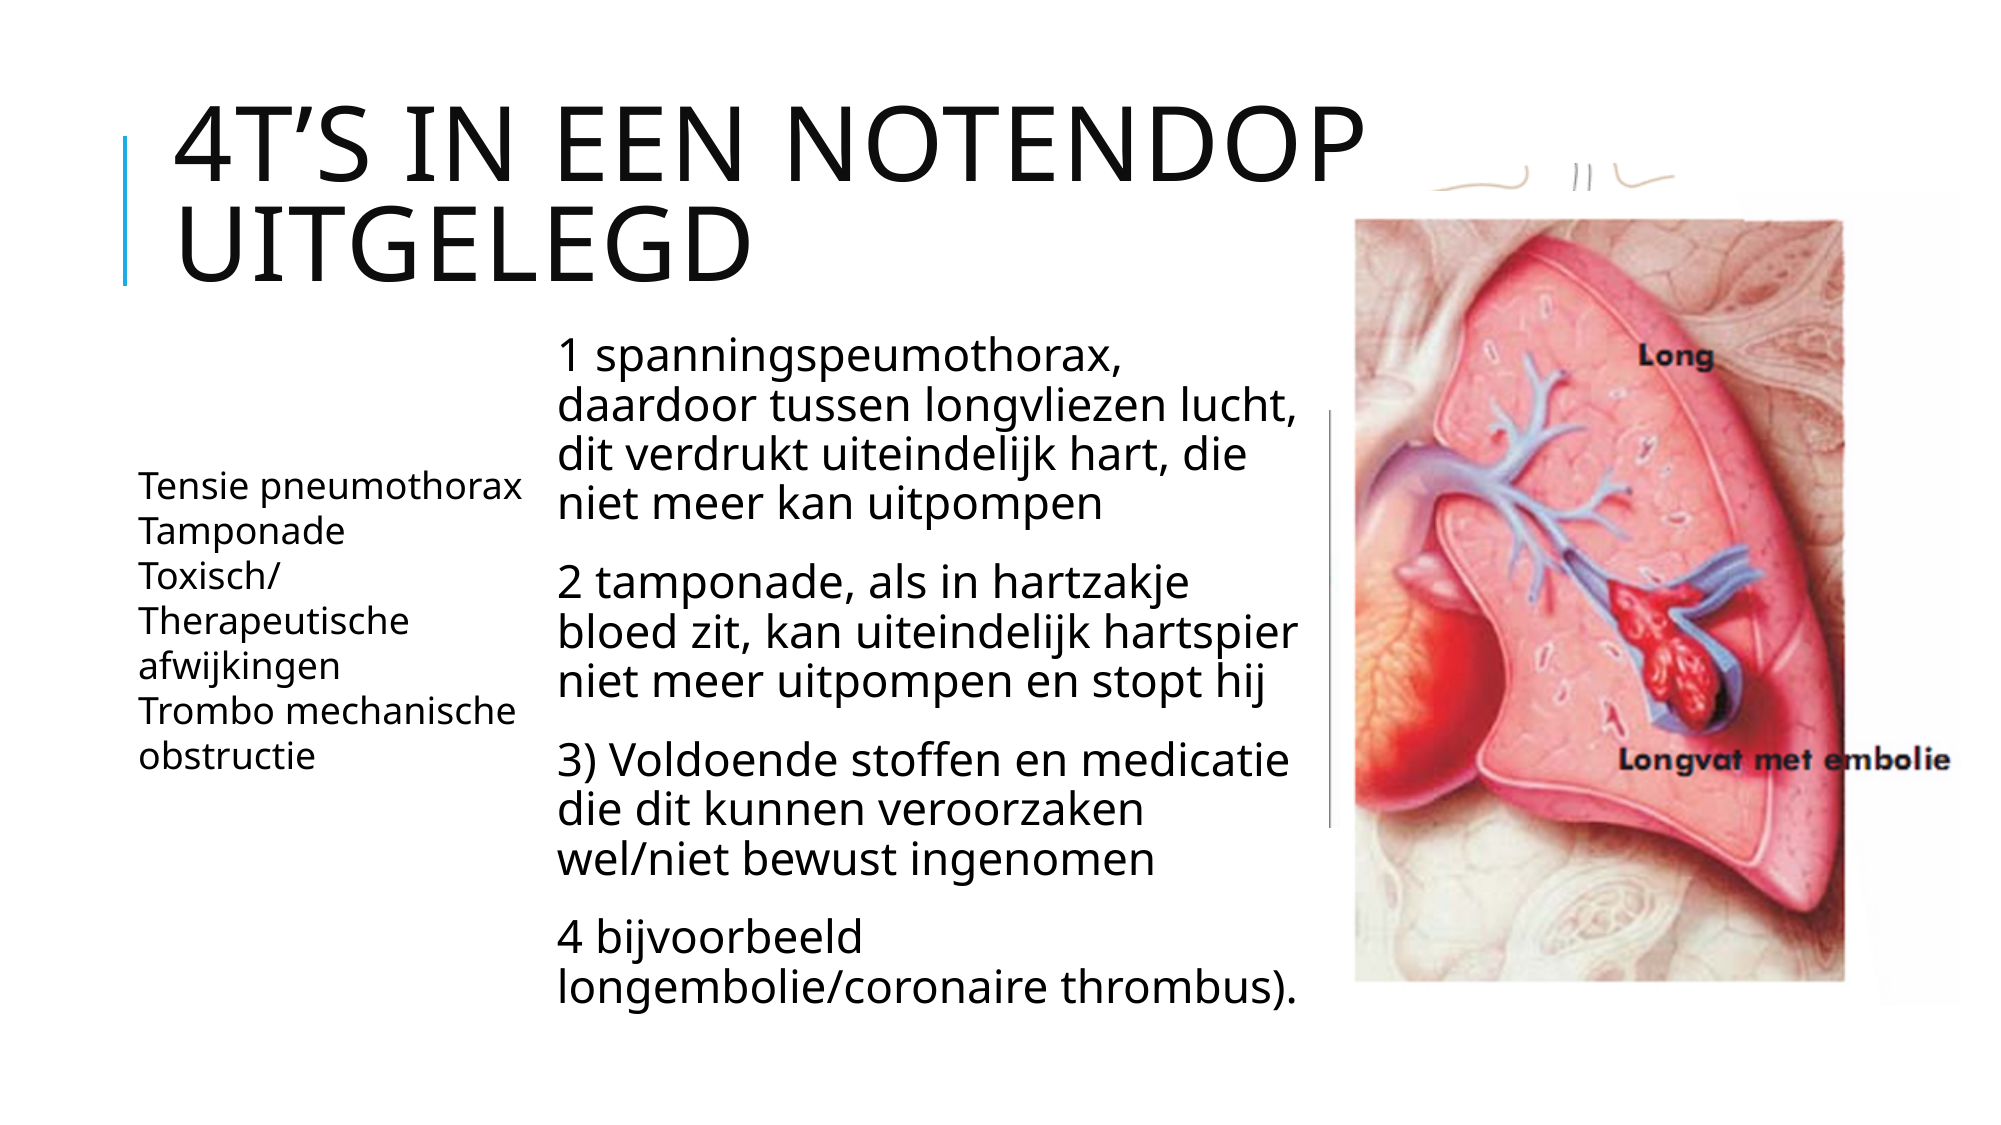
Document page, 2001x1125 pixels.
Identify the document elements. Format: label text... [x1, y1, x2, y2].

list 1 spanningspeumothorax, daardoor tussen longvliezen lucht, dit verdrukt uiteindelijk hart, die niet meer kan uitpompen 2 tamponade, als in hartzakje bloed zit, kan uiteindelijk hartspier niet meer uitpompen en stopt hij 3) Voldoende stoffen en medicatie die dit kunnen veroorzaken wel/niet bewust ingenomen 4 bijvoorbeeld longembolie/coronaire thrombus). [534, 324, 1329, 1021]
text_box Tensie pneumothorax Tamponade Toxisch/Therapeutische afwijkingen Trombo mechanische obstructie [123, 454, 555, 785]
title 4T’s in een notendop uitgelegd [158, 78, 1754, 325]
picture [1329, 163, 1961, 1006]
